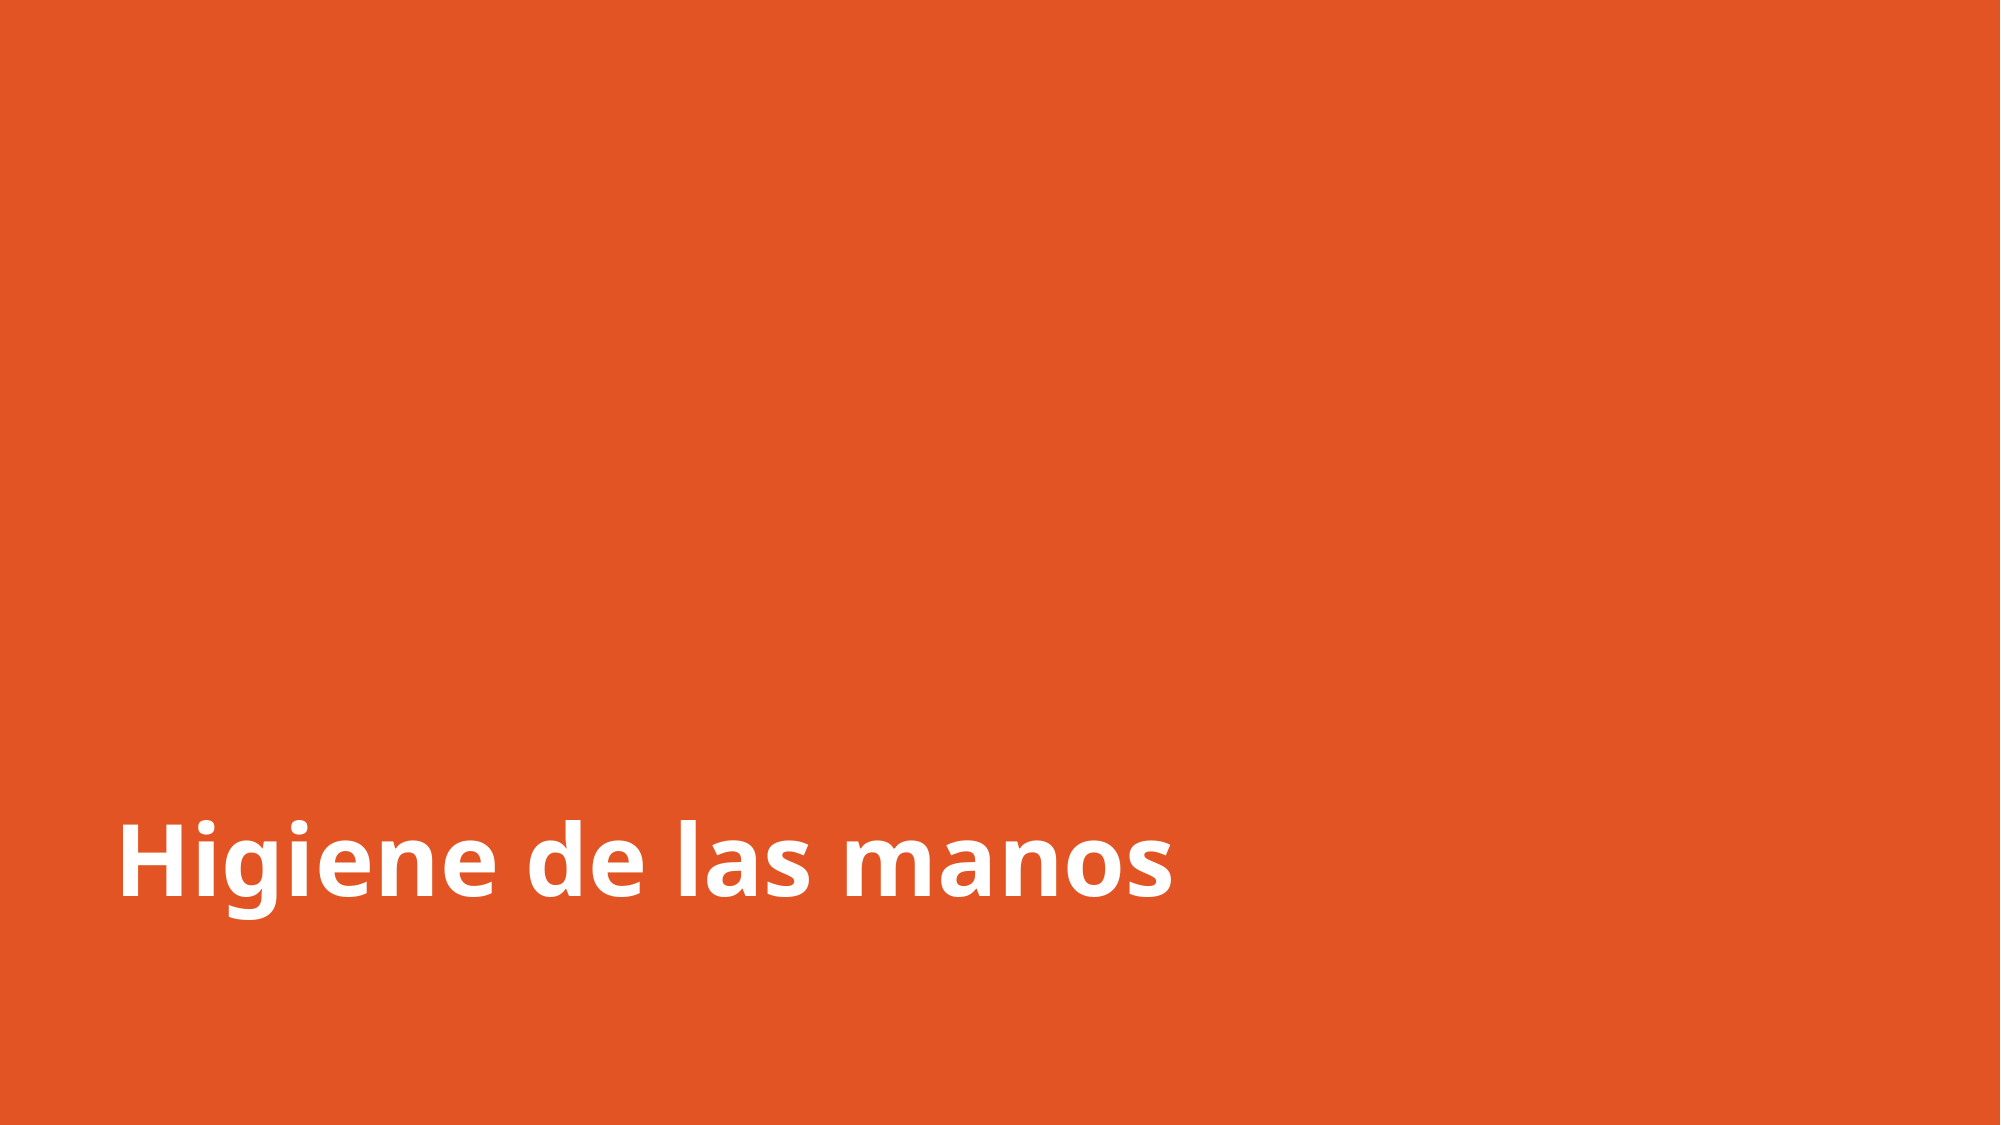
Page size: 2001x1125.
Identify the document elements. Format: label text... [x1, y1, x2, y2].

title Higiene de las manos [99, 732, 1915, 924]
